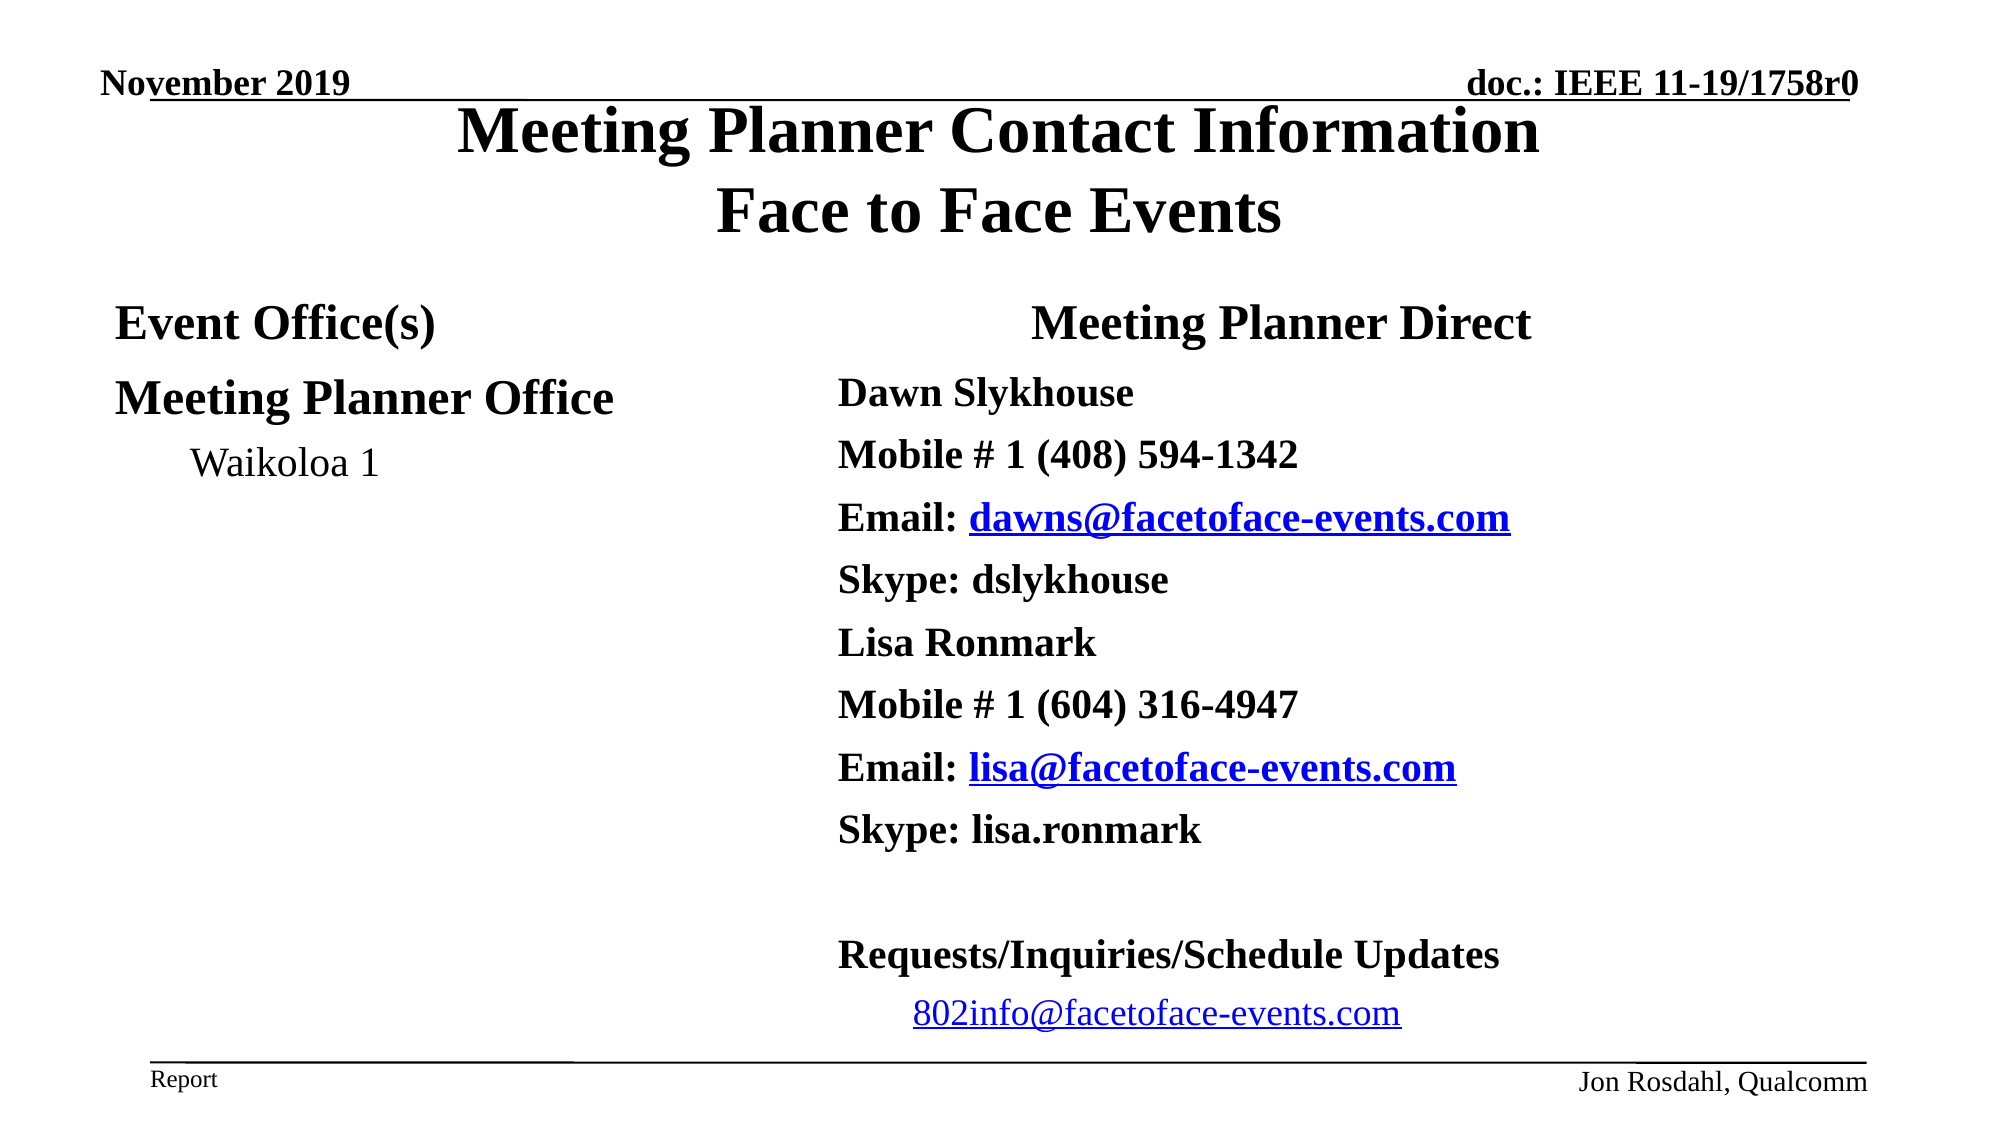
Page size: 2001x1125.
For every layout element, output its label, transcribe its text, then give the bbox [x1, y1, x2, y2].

list Meeting Planner Office Waikoloa 1 [99, 356, 670, 1006]
list Meeting Planner Direct [1015, 251, 1901, 356]
title Meeting Planner Contact Information Face to Face Events [99, 99, 1901, 233]
footer Jon Rosdahl, Qualcomm [1234, 1061, 1869, 1093]
list Event Office(s) [99, 251, 984, 357]
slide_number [99, 58, 511, 104]
list Dawn Slykhouse Mobile # 1 (408) 594-1342 Email: dawns@facetoface-events.com Skype: dslykhouse Lisa Ronmark Mobile # 1 (604) 316-4947 Email: lisa@facetoface-events.com Skype: lisa.ronmark Requests/Inquiries/Schedule Updates 802info@facetoface-events.com [822, 356, 1901, 1063]
